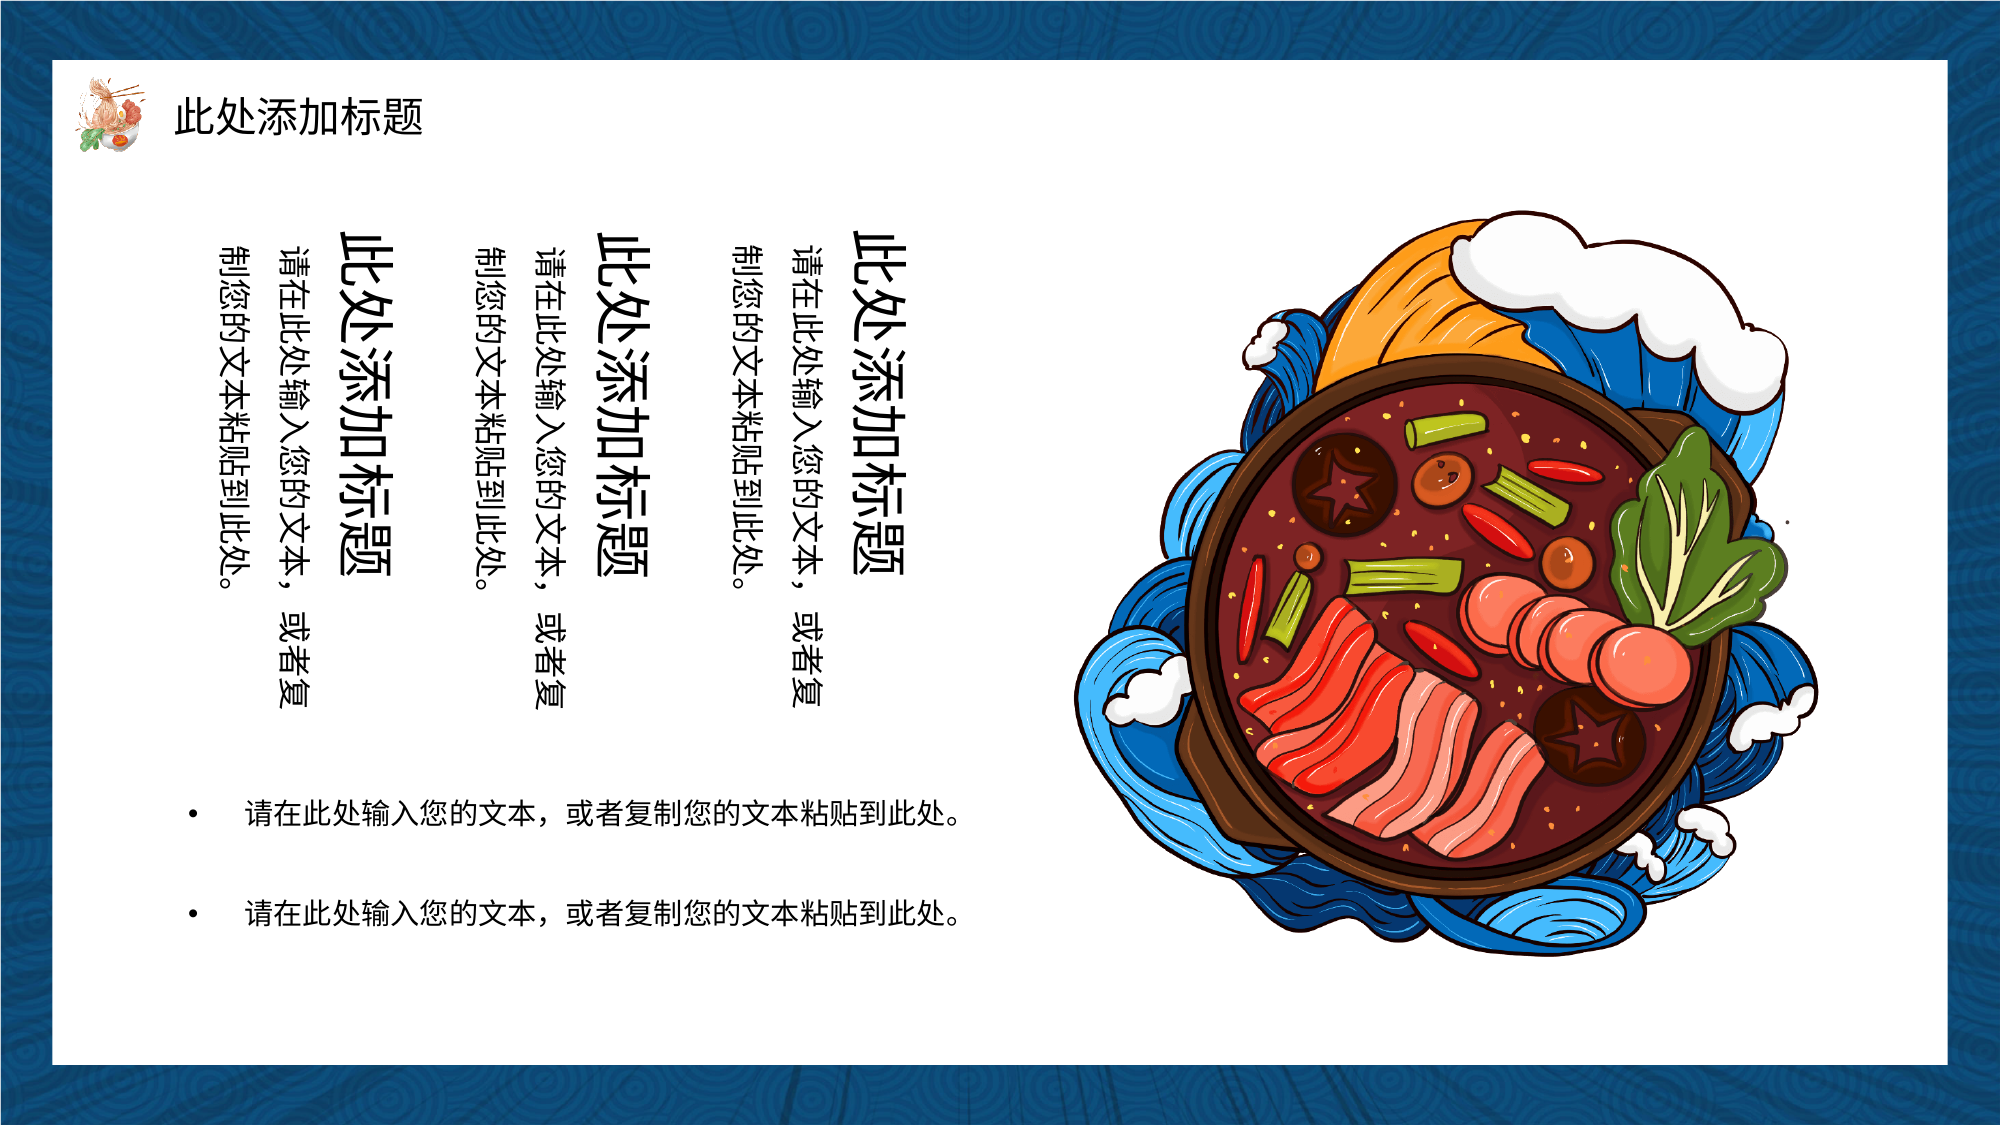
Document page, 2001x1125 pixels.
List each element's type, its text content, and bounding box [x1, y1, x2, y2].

text_box 请在此处输入您的文本，或者复制您的文本粘贴到此处。 [173, 870, 988, 938]
text_box 请在此处输入您的文本，或者复制您的文本粘贴到此处。 [173, 770, 988, 838]
picture [3, 2, 2000, 1125]
text_box 此处添加标题 [173, 91, 465, 142]
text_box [191, 228, 916, 731]
